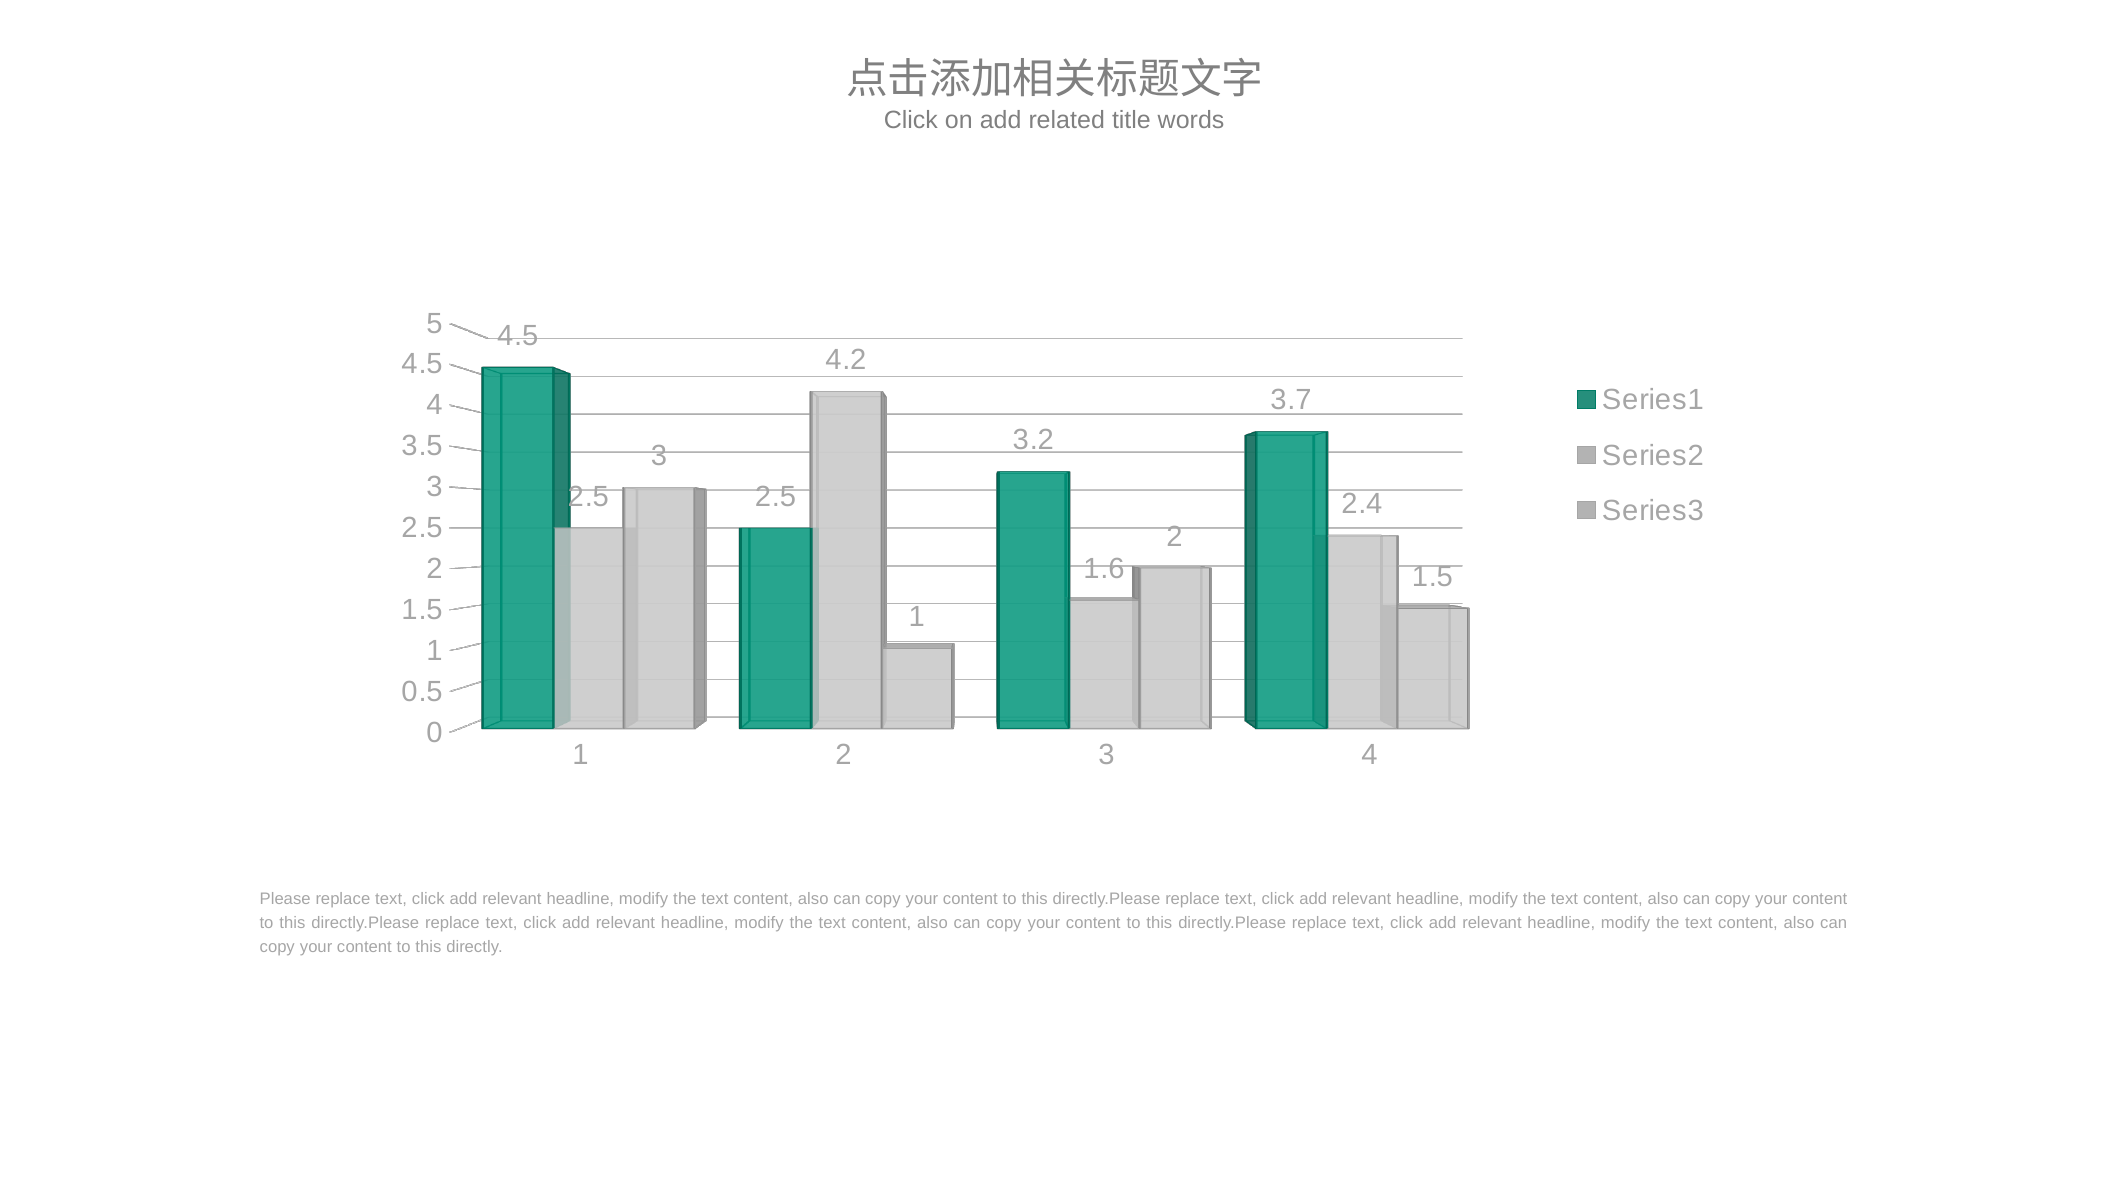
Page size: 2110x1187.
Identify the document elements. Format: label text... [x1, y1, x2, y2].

text_box Click on add related title words [864, 95, 1246, 158]
text_box Please replace text, click add relevant headline, modify the text content, also can copy your content to this directly.Please replace text, click add relevant headline, modify the text content, also can copy your content to this directly.Please replace text, click add relevant headline, modify the text content, also can copy your content to this directly.Please replace text, click add relevant headline, modify the text content, also can copy your content to this directly. [244, 876, 1865, 964]
chart [354, 297, 1750, 790]
text_box 点击添加相关标题文字 [803, 44, 1307, 107]
